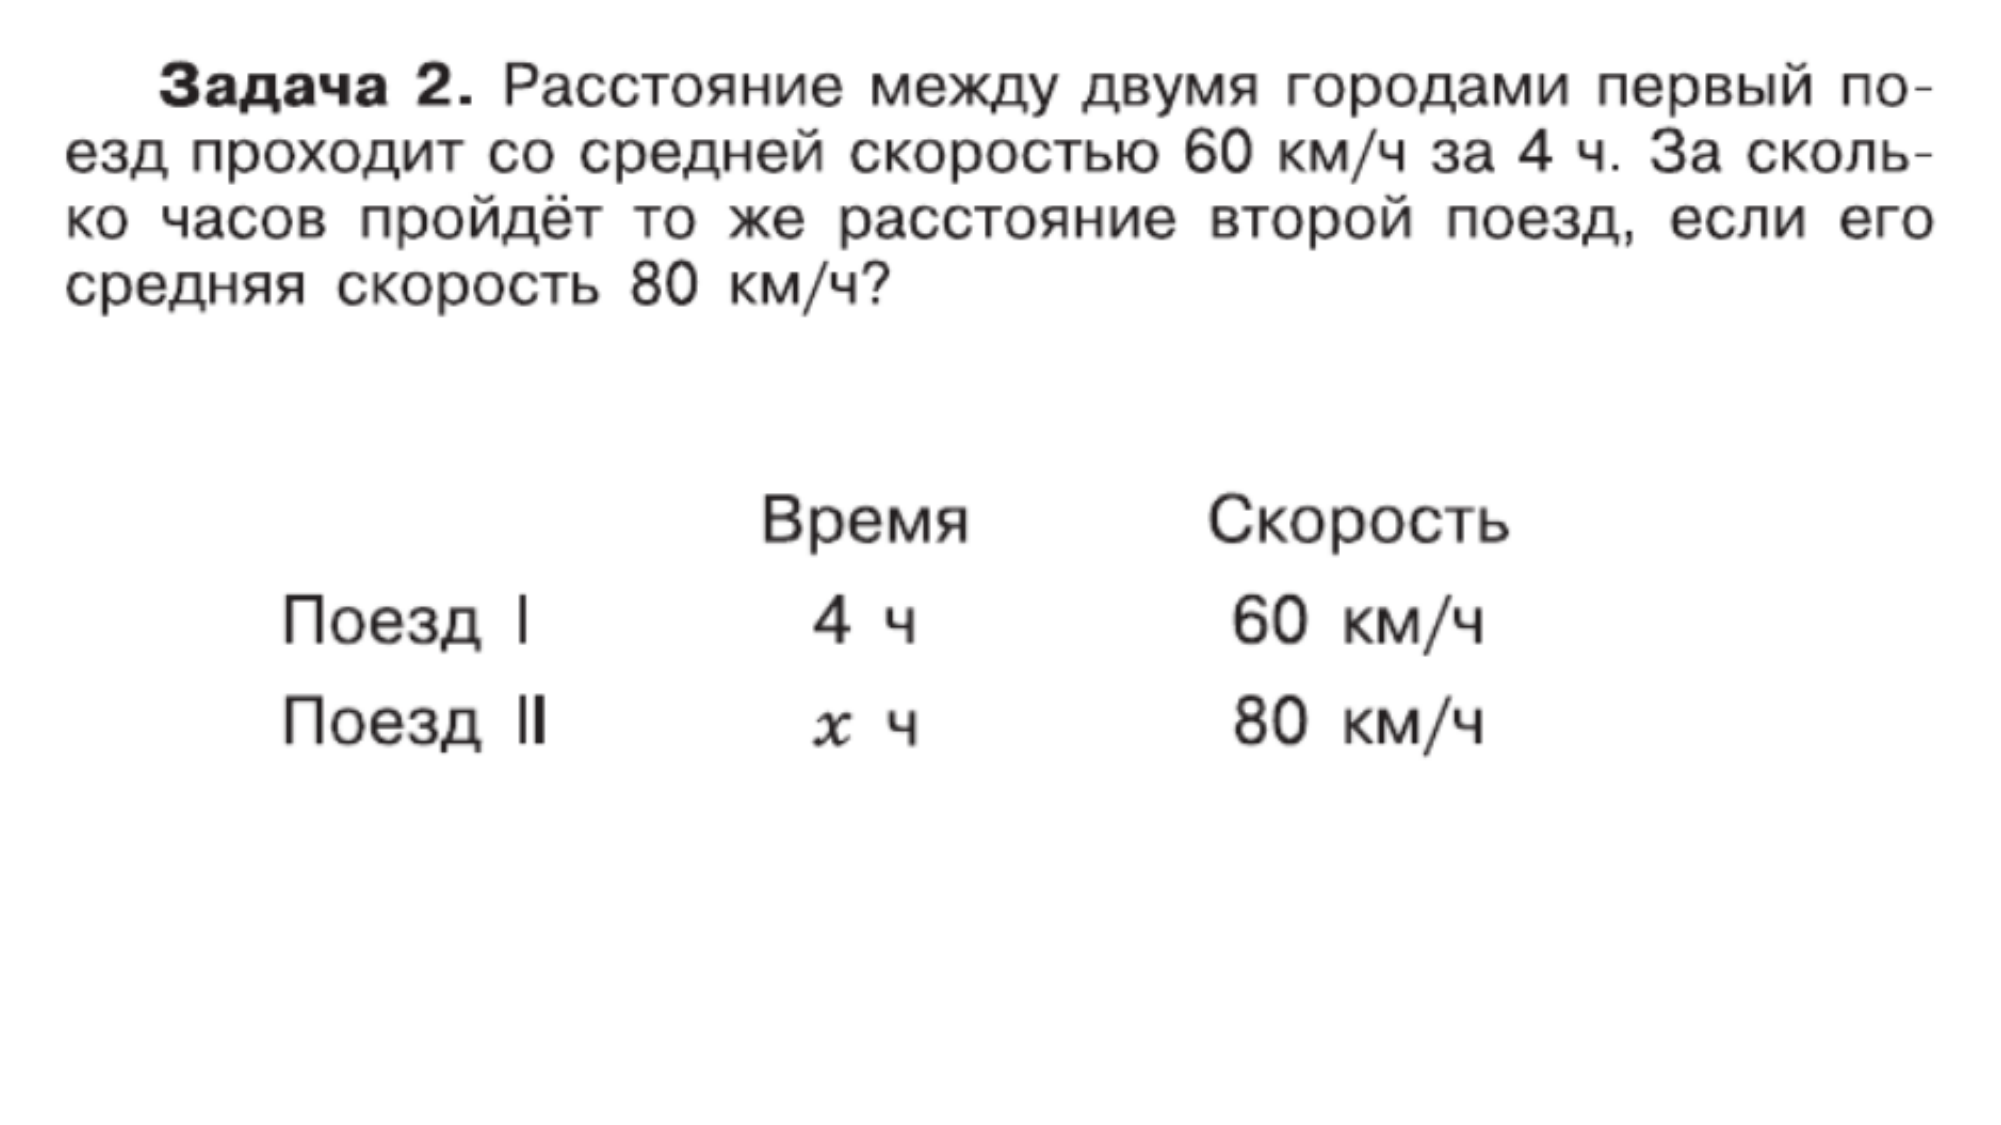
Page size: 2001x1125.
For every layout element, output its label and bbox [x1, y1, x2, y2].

picture [18, 29, 1979, 326]
picture [247, 445, 1662, 798]
